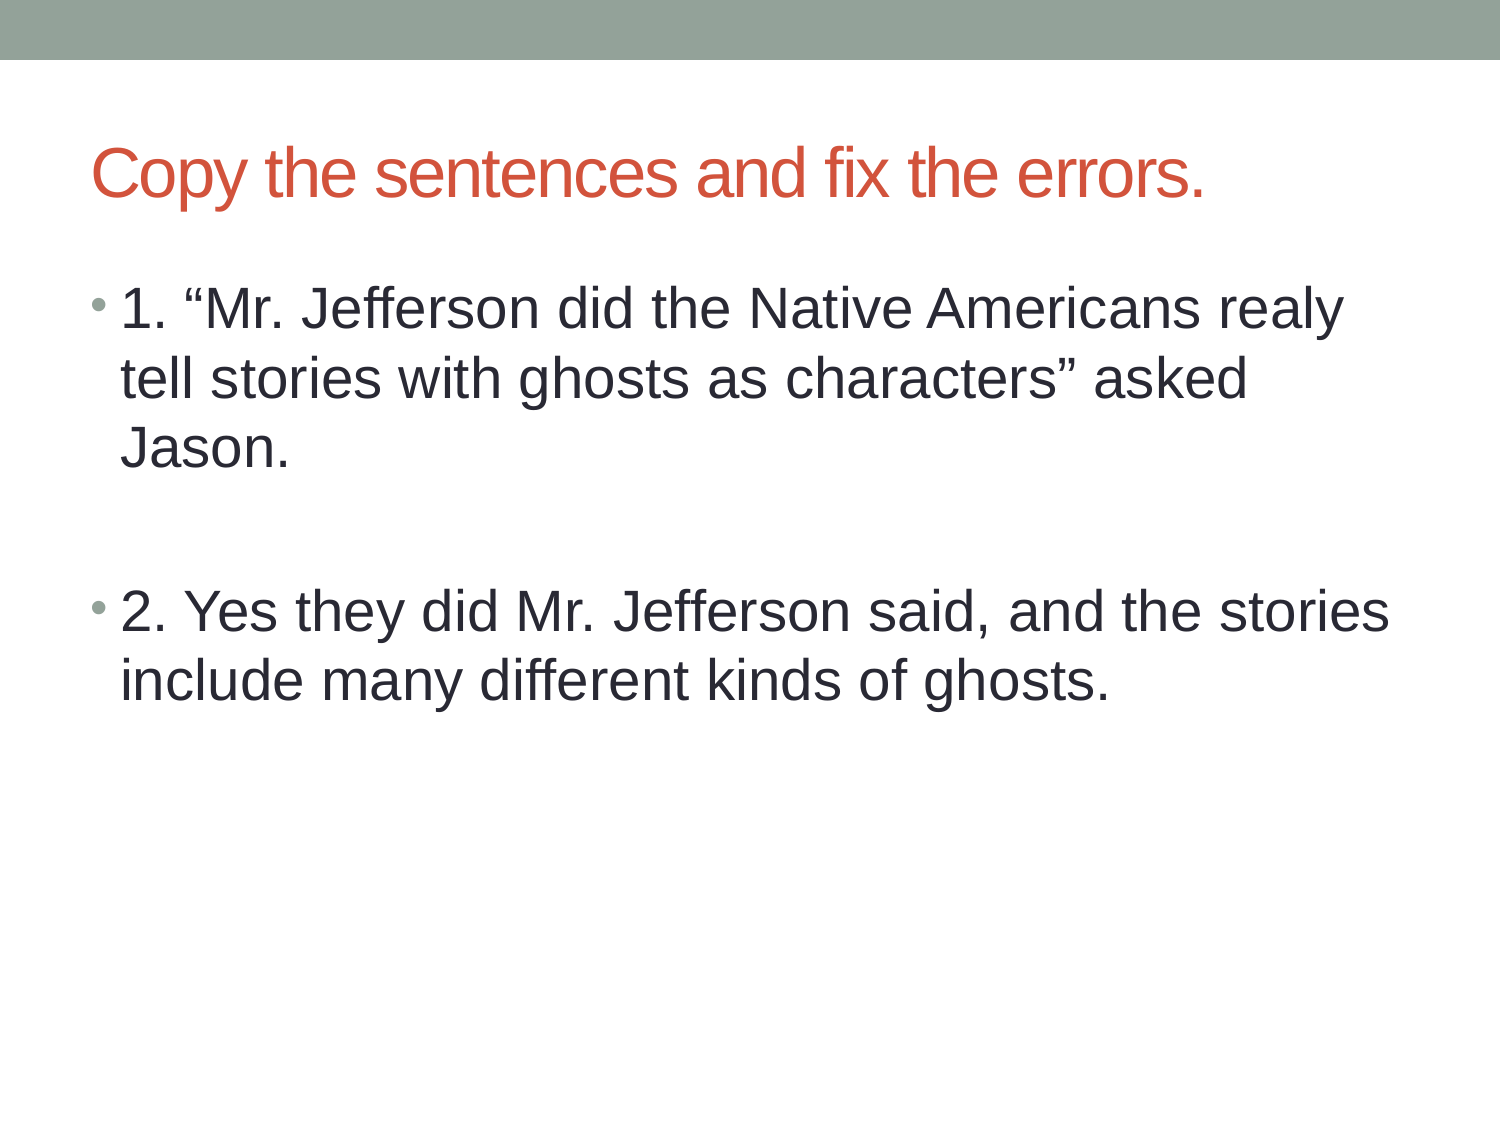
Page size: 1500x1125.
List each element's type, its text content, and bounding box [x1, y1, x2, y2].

title Copy the sentences and fix the errors. [75, 87, 1425, 250]
list 1. “Mr. Jefferson did the Native Americans realy tell stories with ghosts as characters” asked Jason. 2. Yes they did Mr. Jefferson said, and the stories include many different kinds of ghosts. [75, 262, 1425, 1063]
